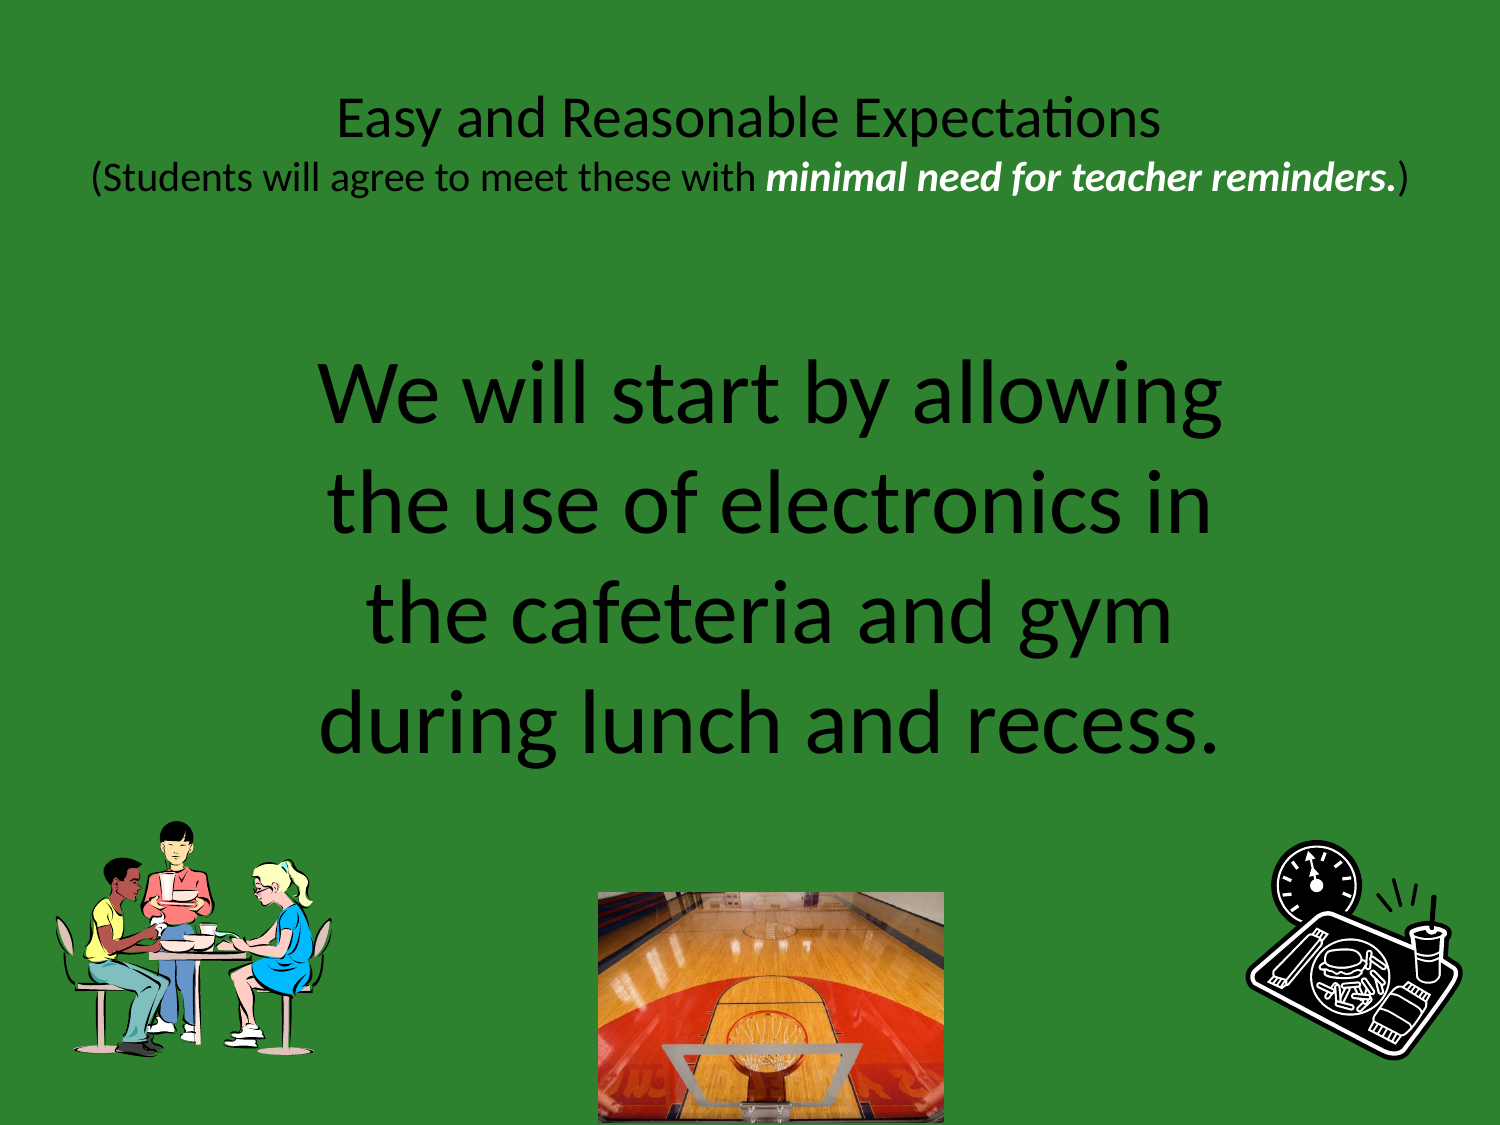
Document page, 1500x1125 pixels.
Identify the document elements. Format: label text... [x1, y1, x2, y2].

title Easy and Reasonable Expectations (Students will agree to meet these with minimal need for teacher reminders.) [75, 45, 1425, 233]
text_box We will start by allowing the use of electronics in the cafeteria and gym during lunch and recess. [299, 324, 1242, 780]
picture [49, 818, 338, 1059]
picture [1241, 839, 1465, 1066]
picture [598, 892, 944, 1123]
